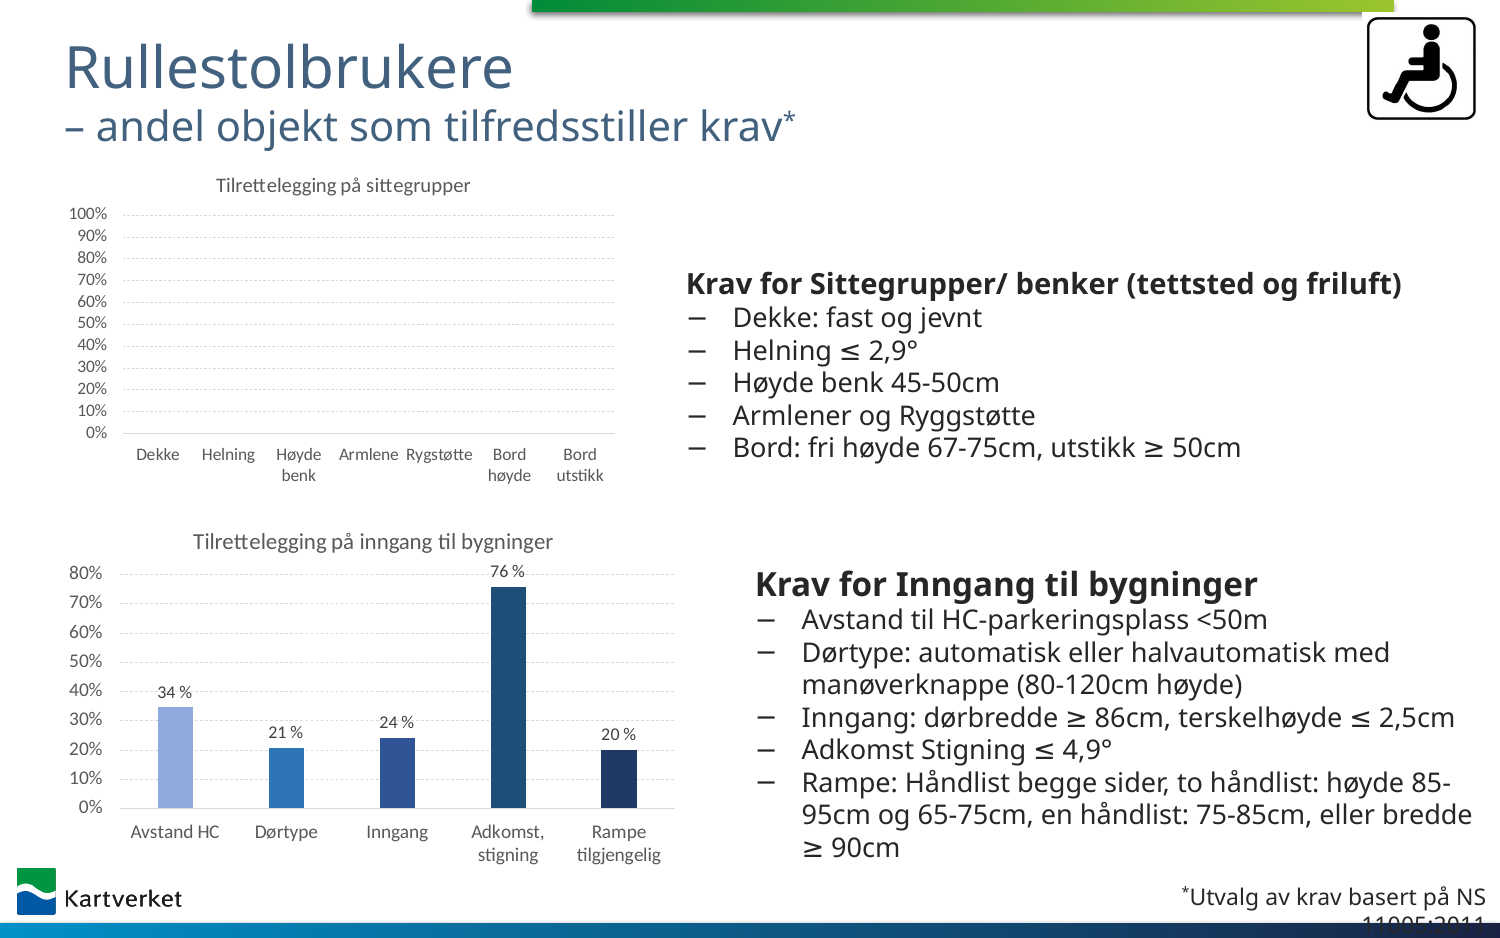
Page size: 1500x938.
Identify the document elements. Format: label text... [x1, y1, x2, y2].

text_box Krav for Sittegrupper/ benker (tettsted og friluft) Dekke: fast og jevnt Helning ≤ 2,9° Høyde benk 45-50cm Armlener og Ryggstøtte Bord: fri høyde 67-75cm, utstikk ≥ 50cm [670, 258, 1418, 471]
text_box Rullestolbrukere – andel objekt som tilfredsstiller krav* [49, 25, 1431, 158]
text_box Krav for Inngang til bygninger Avstand til HC-parkeringsplass <50m Dørtype: automatisk eller halvautomatisk med manøverknappe (80-120cm høyde) Inngang: dørbredde ≥ 86cm, terskelhøyde ≤ 2,5cm Adkomst Stigning ≤ 4,9° Rampe: Håndlist begge sider, to håndlist: høyde 85-95cm og 65-75cm, en håndlist: 75-85cm, eller bredde ≥ 90cm [740, 555, 1491, 870]
picture [62, 520, 685, 874]
picture [62, 166, 625, 492]
picture [1362, 12, 1481, 126]
text_box *Utvalg av krav basert på NS 11005:2011 [1068, 873, 1500, 938]
